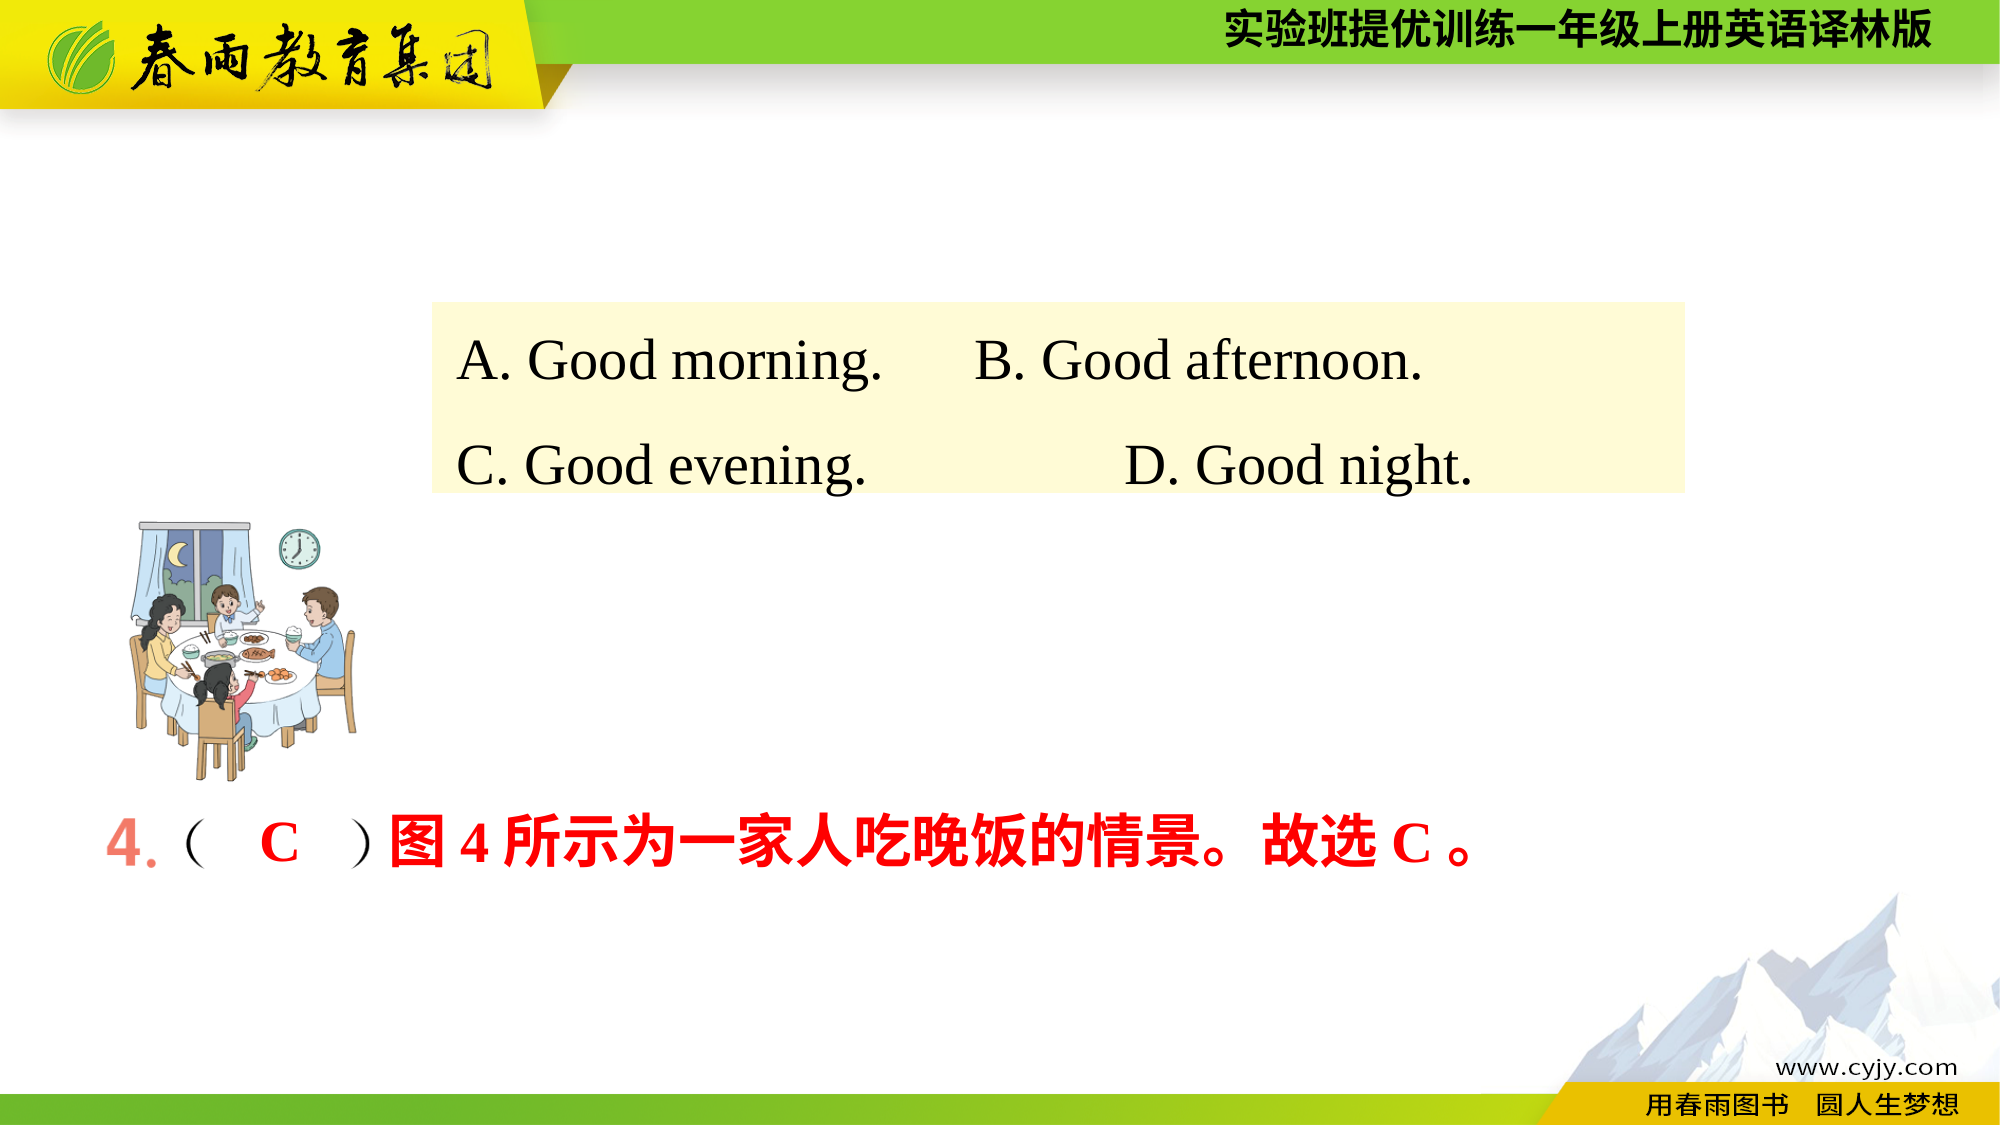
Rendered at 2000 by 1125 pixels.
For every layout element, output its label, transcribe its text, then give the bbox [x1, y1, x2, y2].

text_box 图4所示为一家人吃晚饭的情景。故选C。 [402, 796, 1650, 882]
list A. Good morning. B. Good afternoon. C. Good evening. D. Good night. [59, 278, 1944, 507]
picture [0, 0, 2000, 1125]
